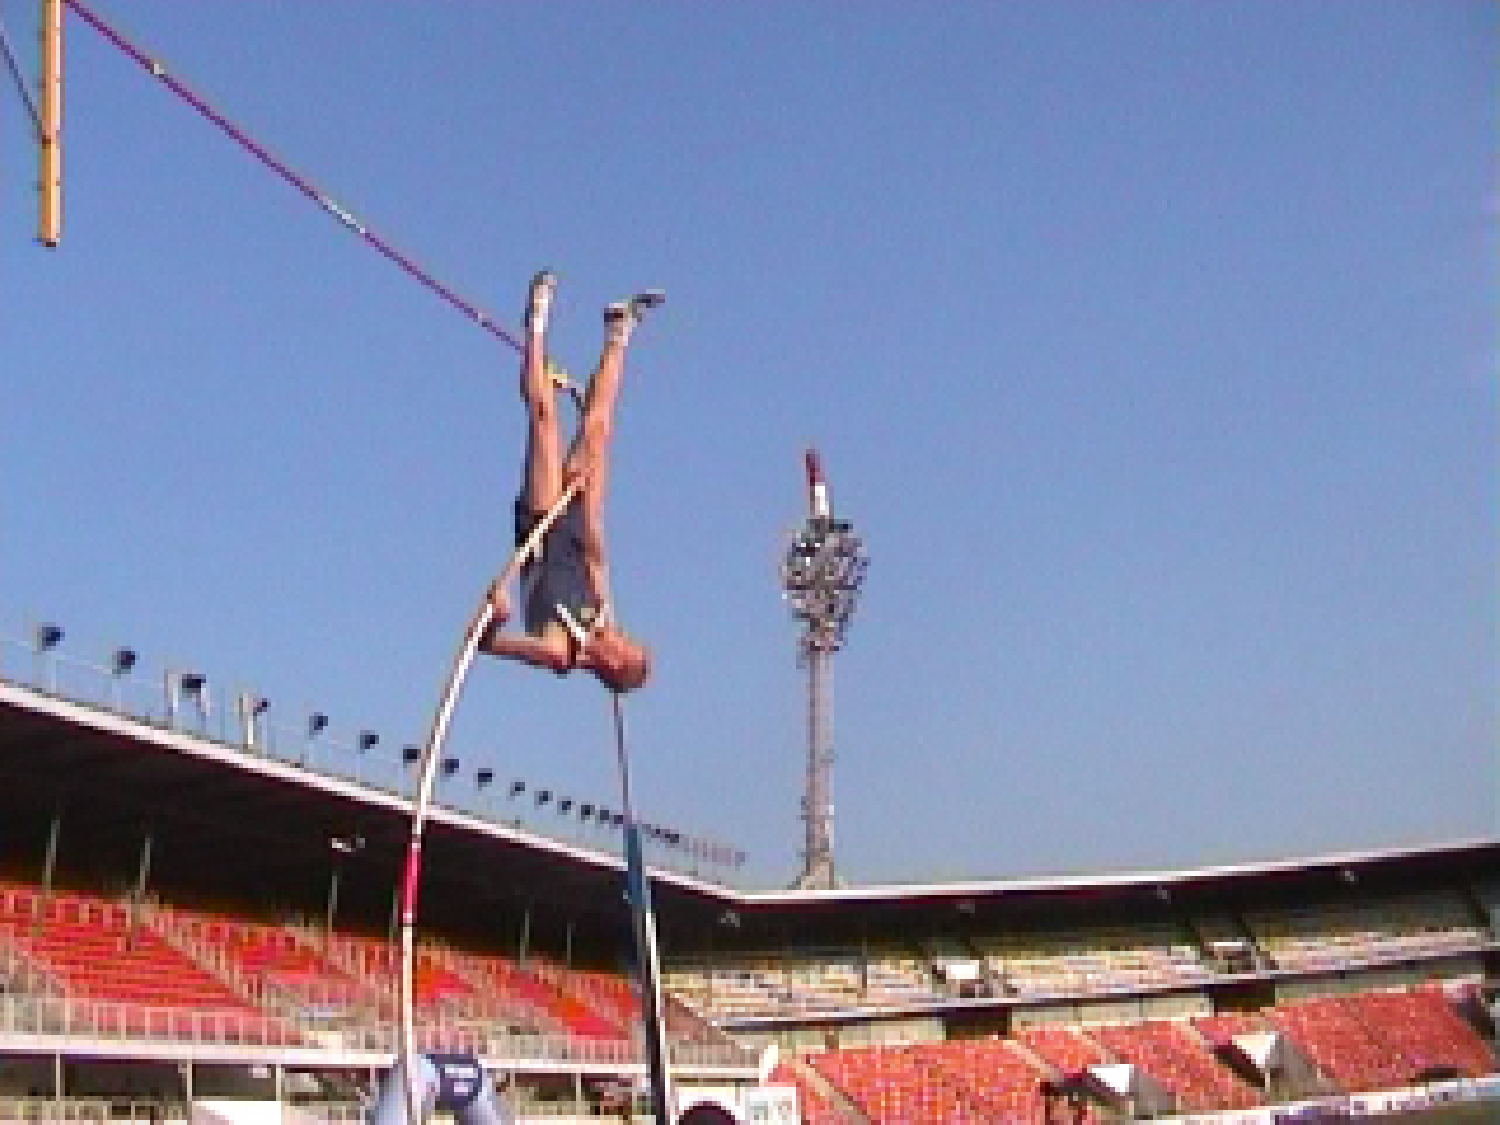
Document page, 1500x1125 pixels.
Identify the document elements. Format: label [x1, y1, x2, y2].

list [0, 0, 1500, 1125]
